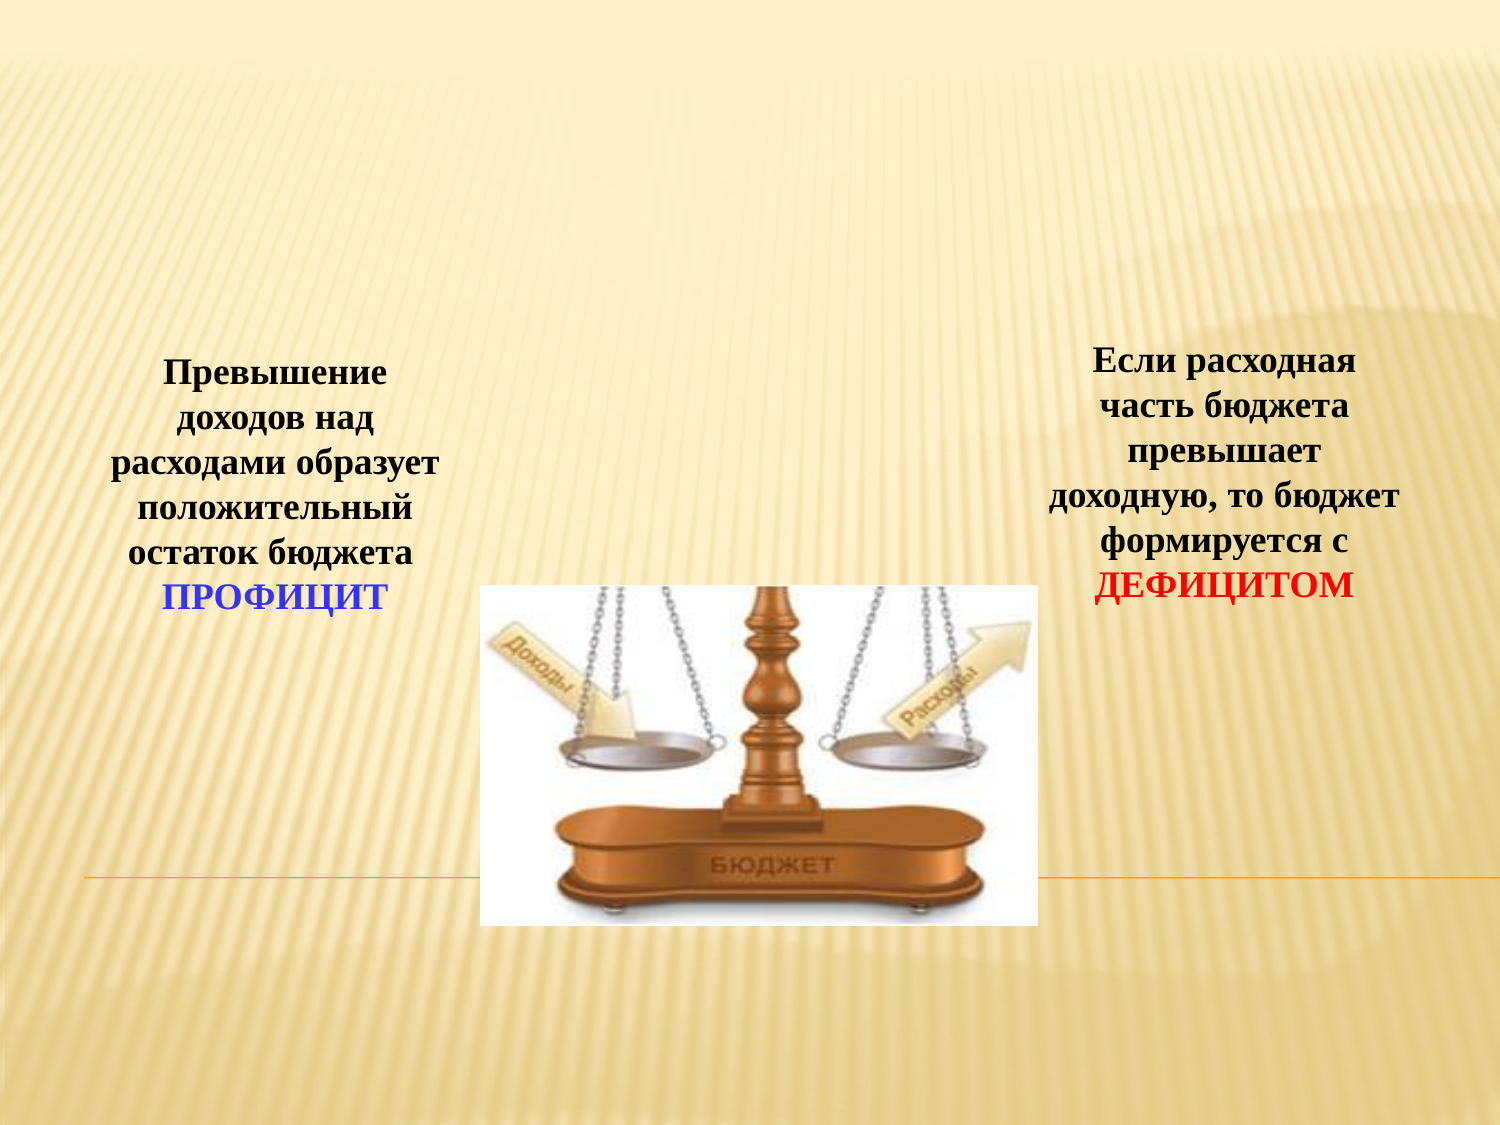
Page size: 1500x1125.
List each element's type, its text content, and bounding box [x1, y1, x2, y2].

text_box Превышение доходов над расходами образует положительный остаток бюджета ПРОФИЦИТ [81, 339, 469, 625]
picture [480, 585, 1038, 927]
text_box Если расходная часть бюджета превышает доходную, то бюджет формируется с ДЕФИЦИТОМ [1031, 328, 1418, 613]
